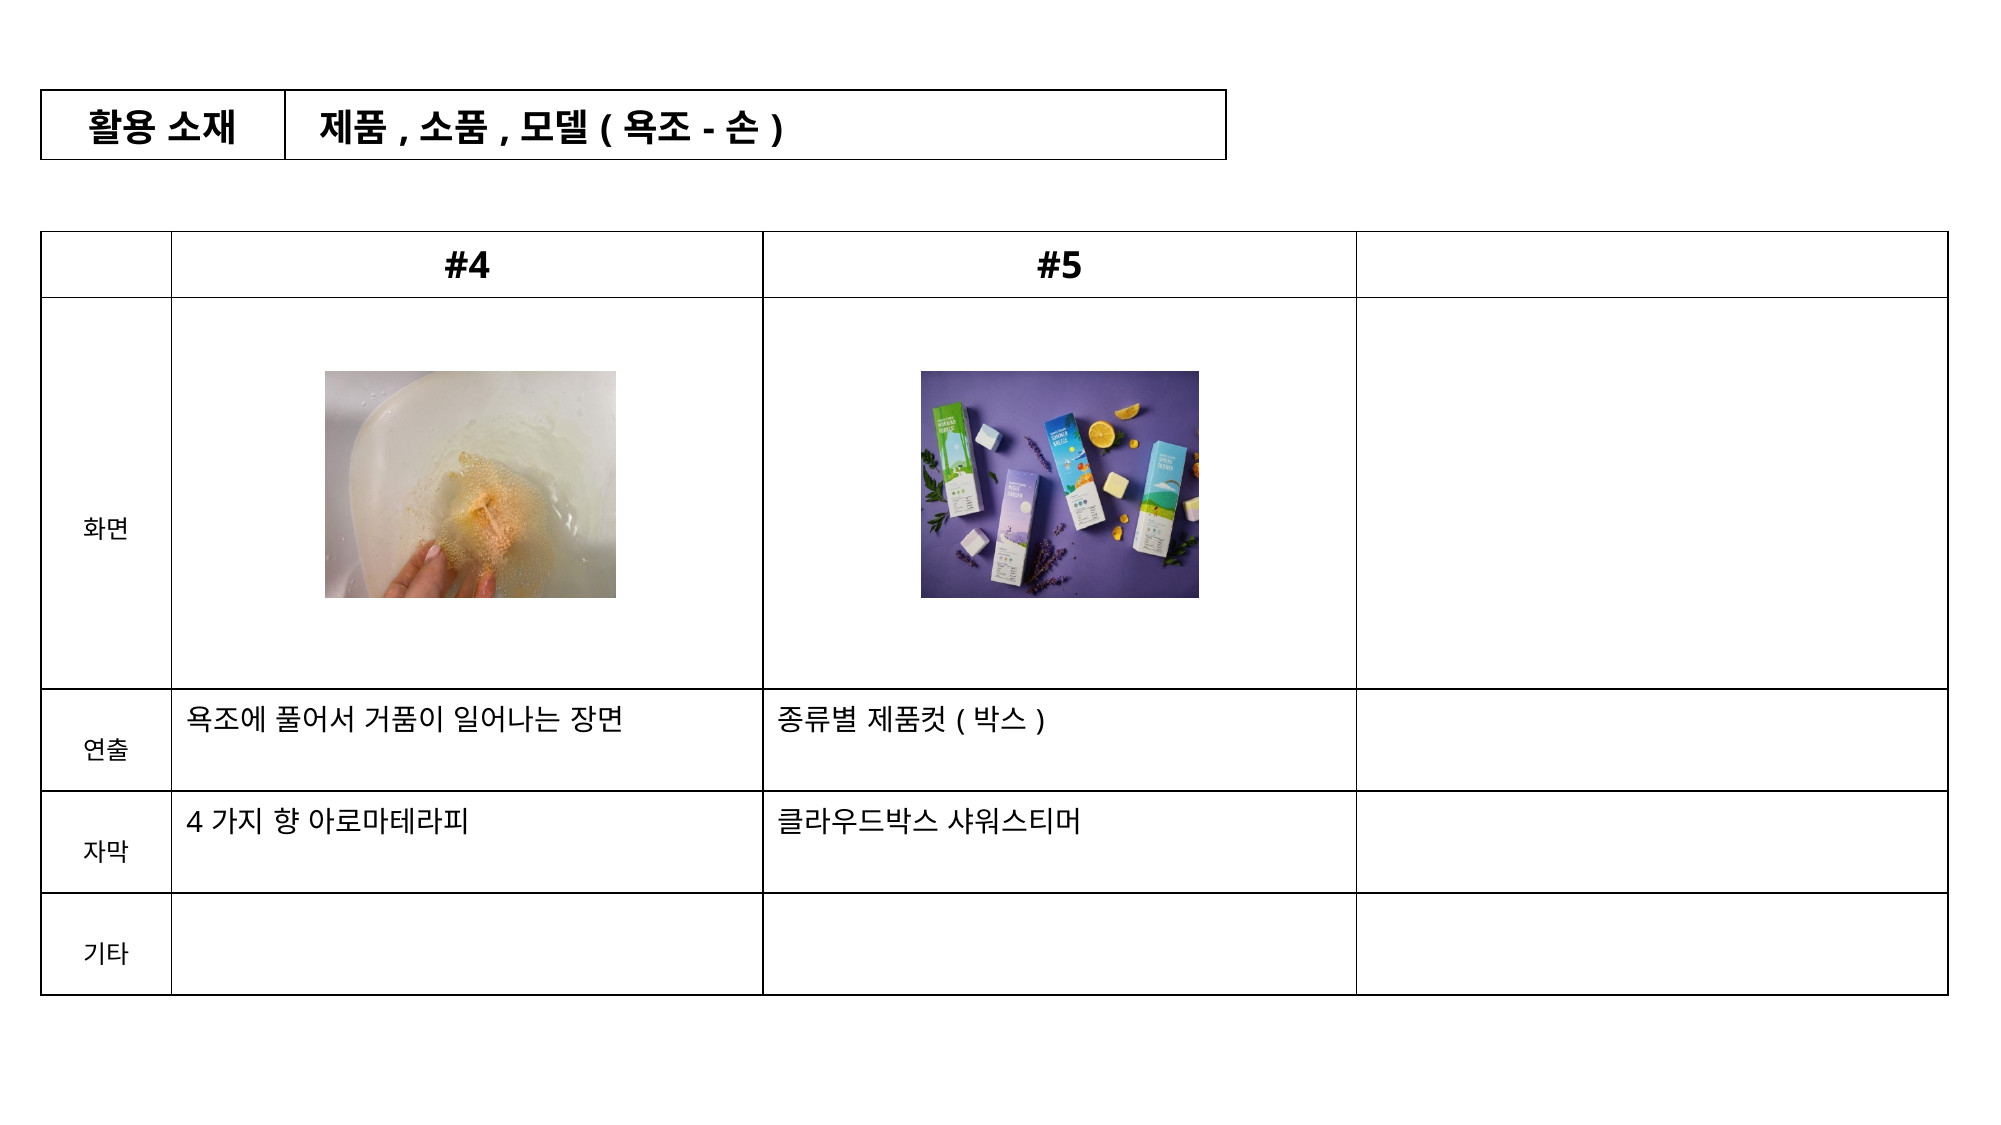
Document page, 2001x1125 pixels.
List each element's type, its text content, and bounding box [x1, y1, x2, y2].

table_cell 자막 [42, 792, 171, 892]
table_cell 종류별 제품컷(박스) [764, 690, 1356, 790]
table_cell 욕조에 풀어서 거품이 일어나는 장면 [172, 690, 762, 790]
table_cell 클라우드박스 샤워스티머 [764, 792, 1356, 892]
picture [921, 371, 1199, 598]
table_cell [1357, 298, 1947, 688]
table_cell 연출 [42, 690, 171, 790]
picture [325, 371, 616, 598]
table_header 활용 소재 [42, 91, 284, 159]
table_header 제품,소품,모델(욕조-손) [286, 91, 1225, 159]
table_header [1357, 232, 1947, 297]
table_cell 화면 [42, 298, 171, 688]
table_cell [1357, 690, 1947, 790]
table_cell [172, 894, 762, 994]
table_header #4 [172, 232, 762, 297]
table_cell [172, 298, 762, 688]
table_cell [764, 894, 1356, 994]
table_cell [764, 298, 1356, 688]
table_cell [1357, 894, 1947, 994]
table_cell 4가지 향 아로마테라피 [172, 792, 762, 892]
table_cell [1357, 792, 1947, 892]
table_header #5 [764, 232, 1356, 297]
table_cell 기타 [42, 894, 171, 994]
table_header [42, 232, 171, 297]
